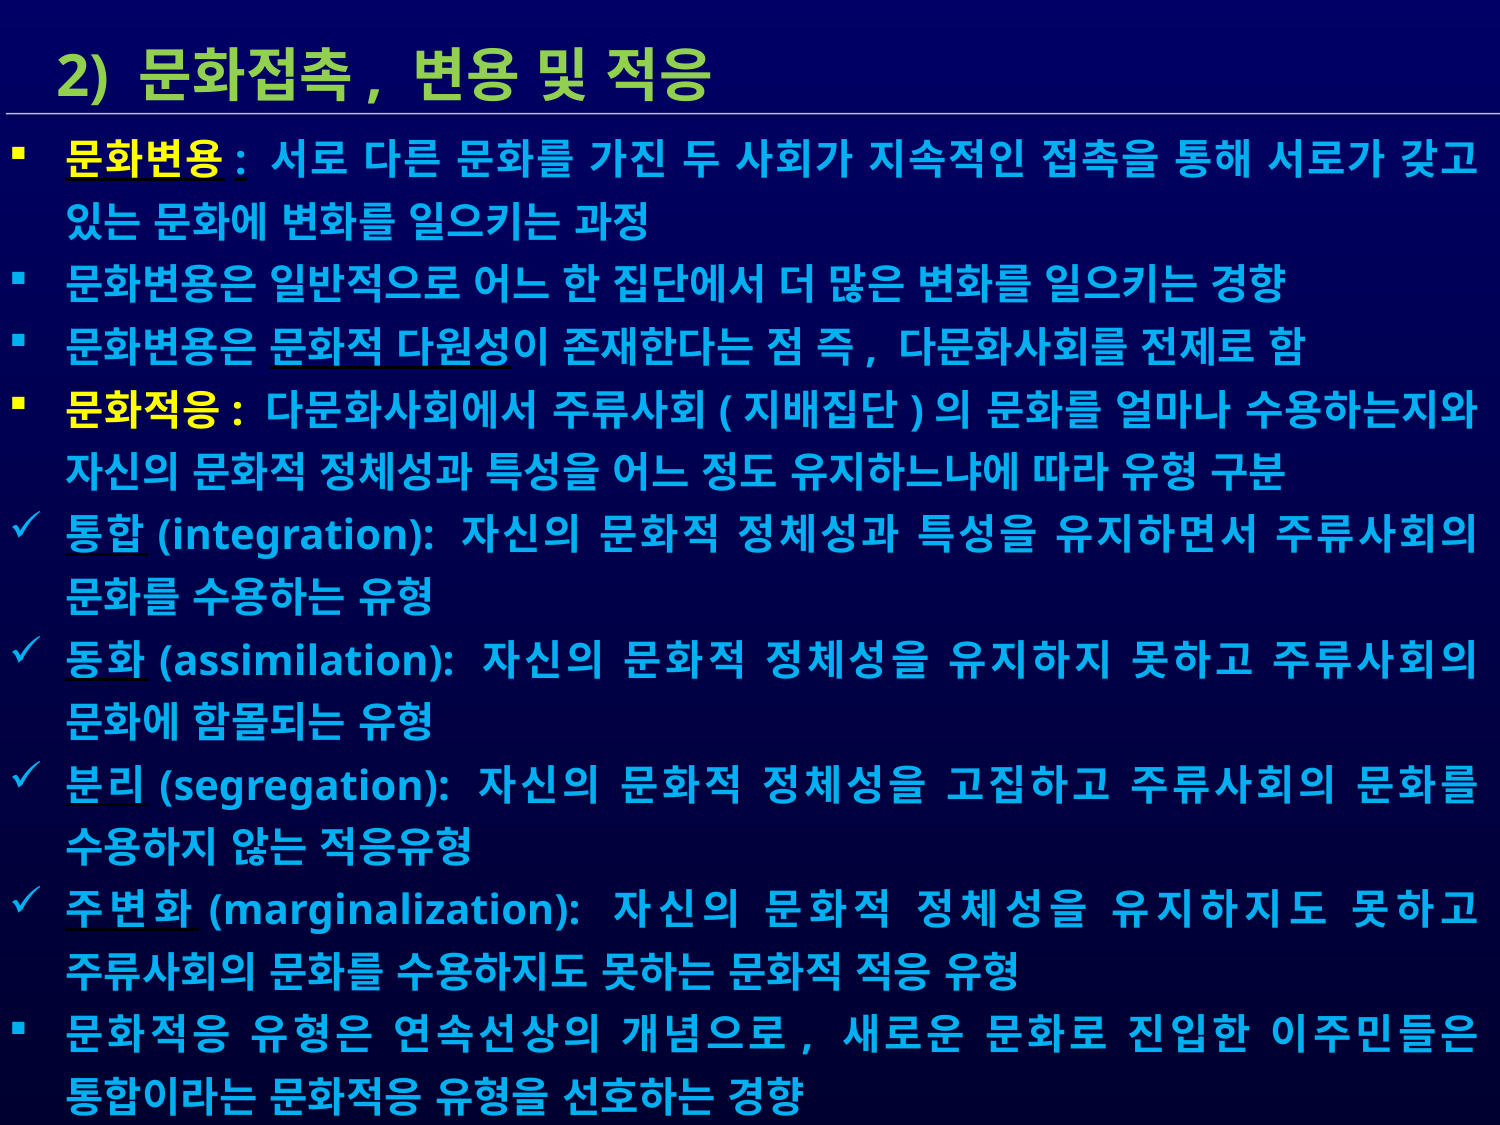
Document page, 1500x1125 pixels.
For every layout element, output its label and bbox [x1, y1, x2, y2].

text_box [0, 30, 1500, 1125]
